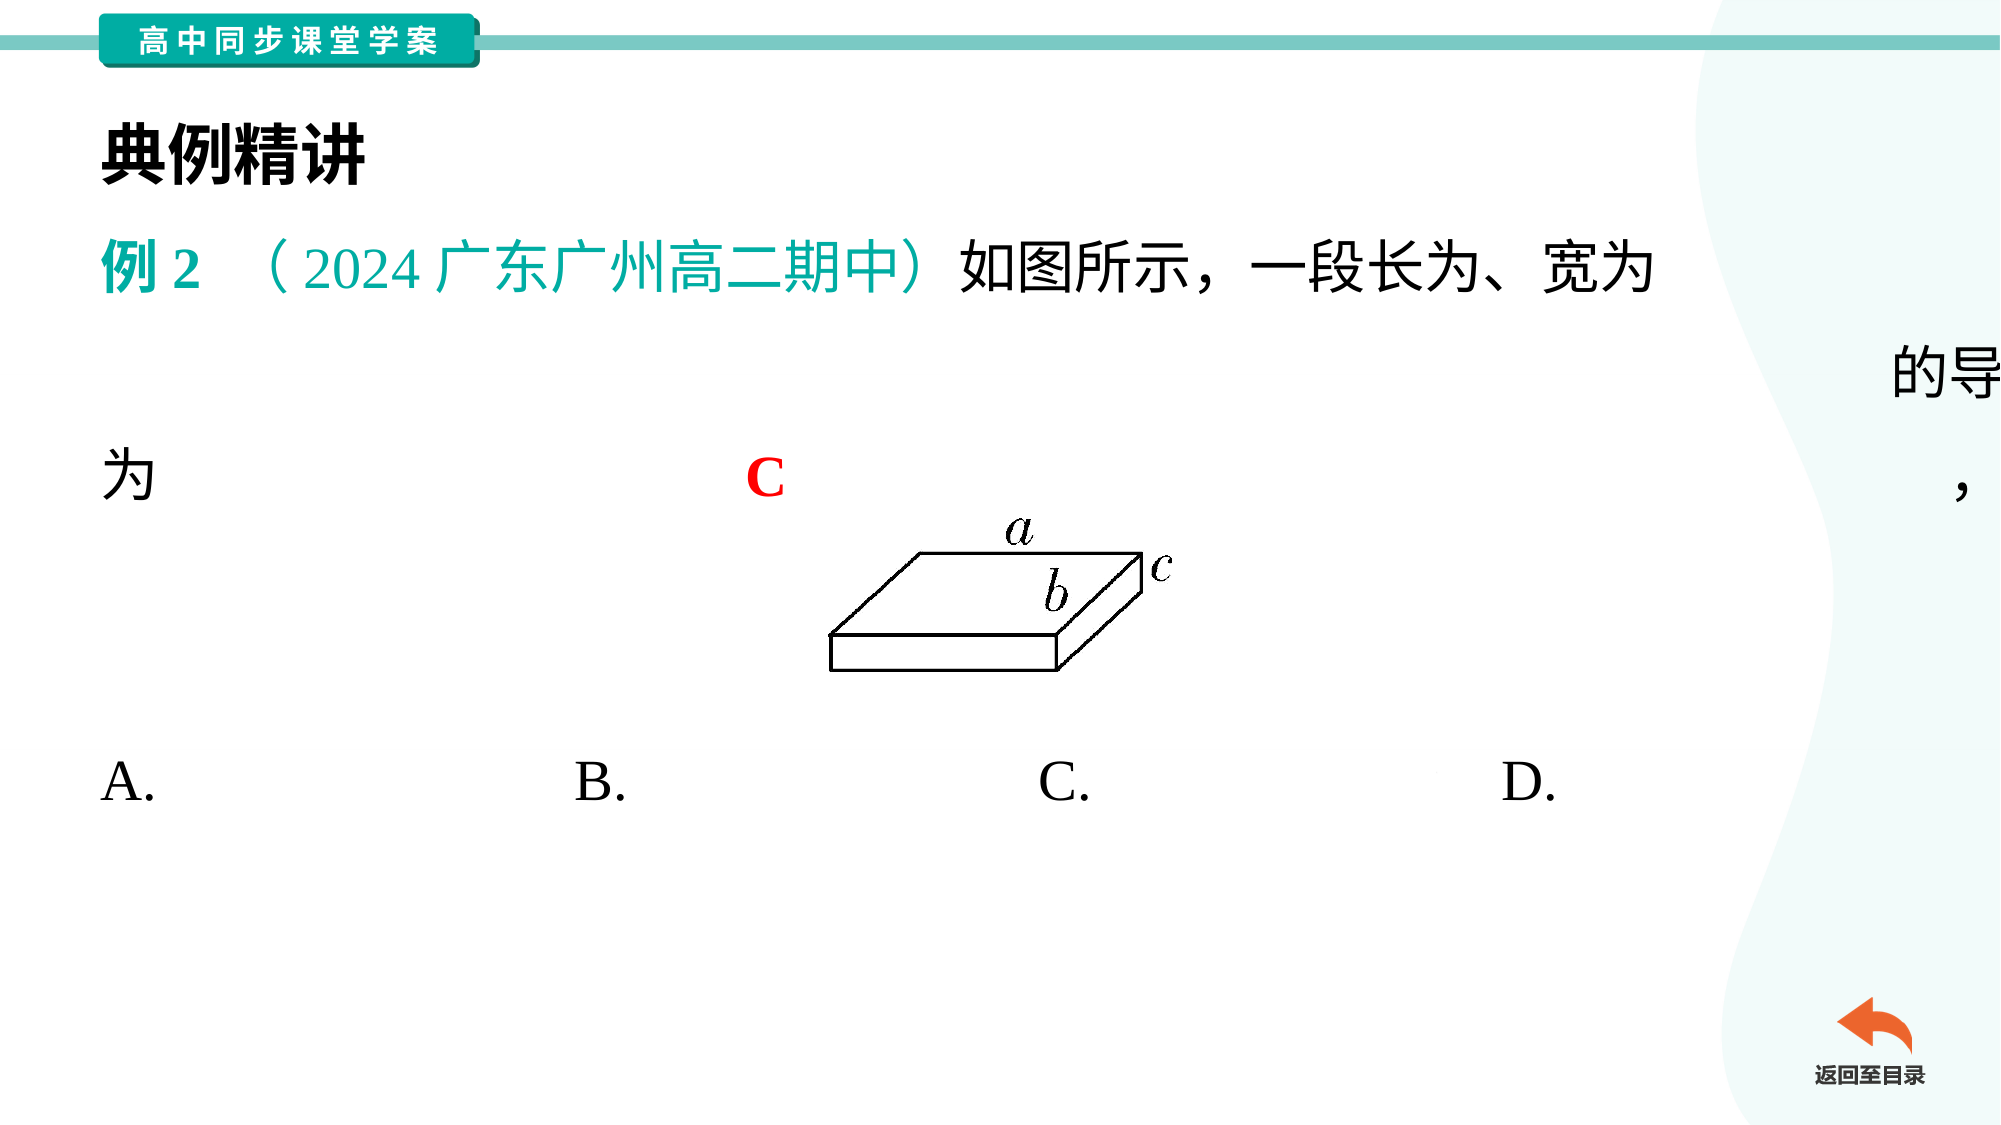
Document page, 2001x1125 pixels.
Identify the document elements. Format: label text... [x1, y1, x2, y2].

text_box C [724, 404, 810, 498]
picture [1960, 351, 1992, 357]
text_box 典例精讲 [100, 76, 1899, 254]
picture [0, 0, 2000, 1125]
